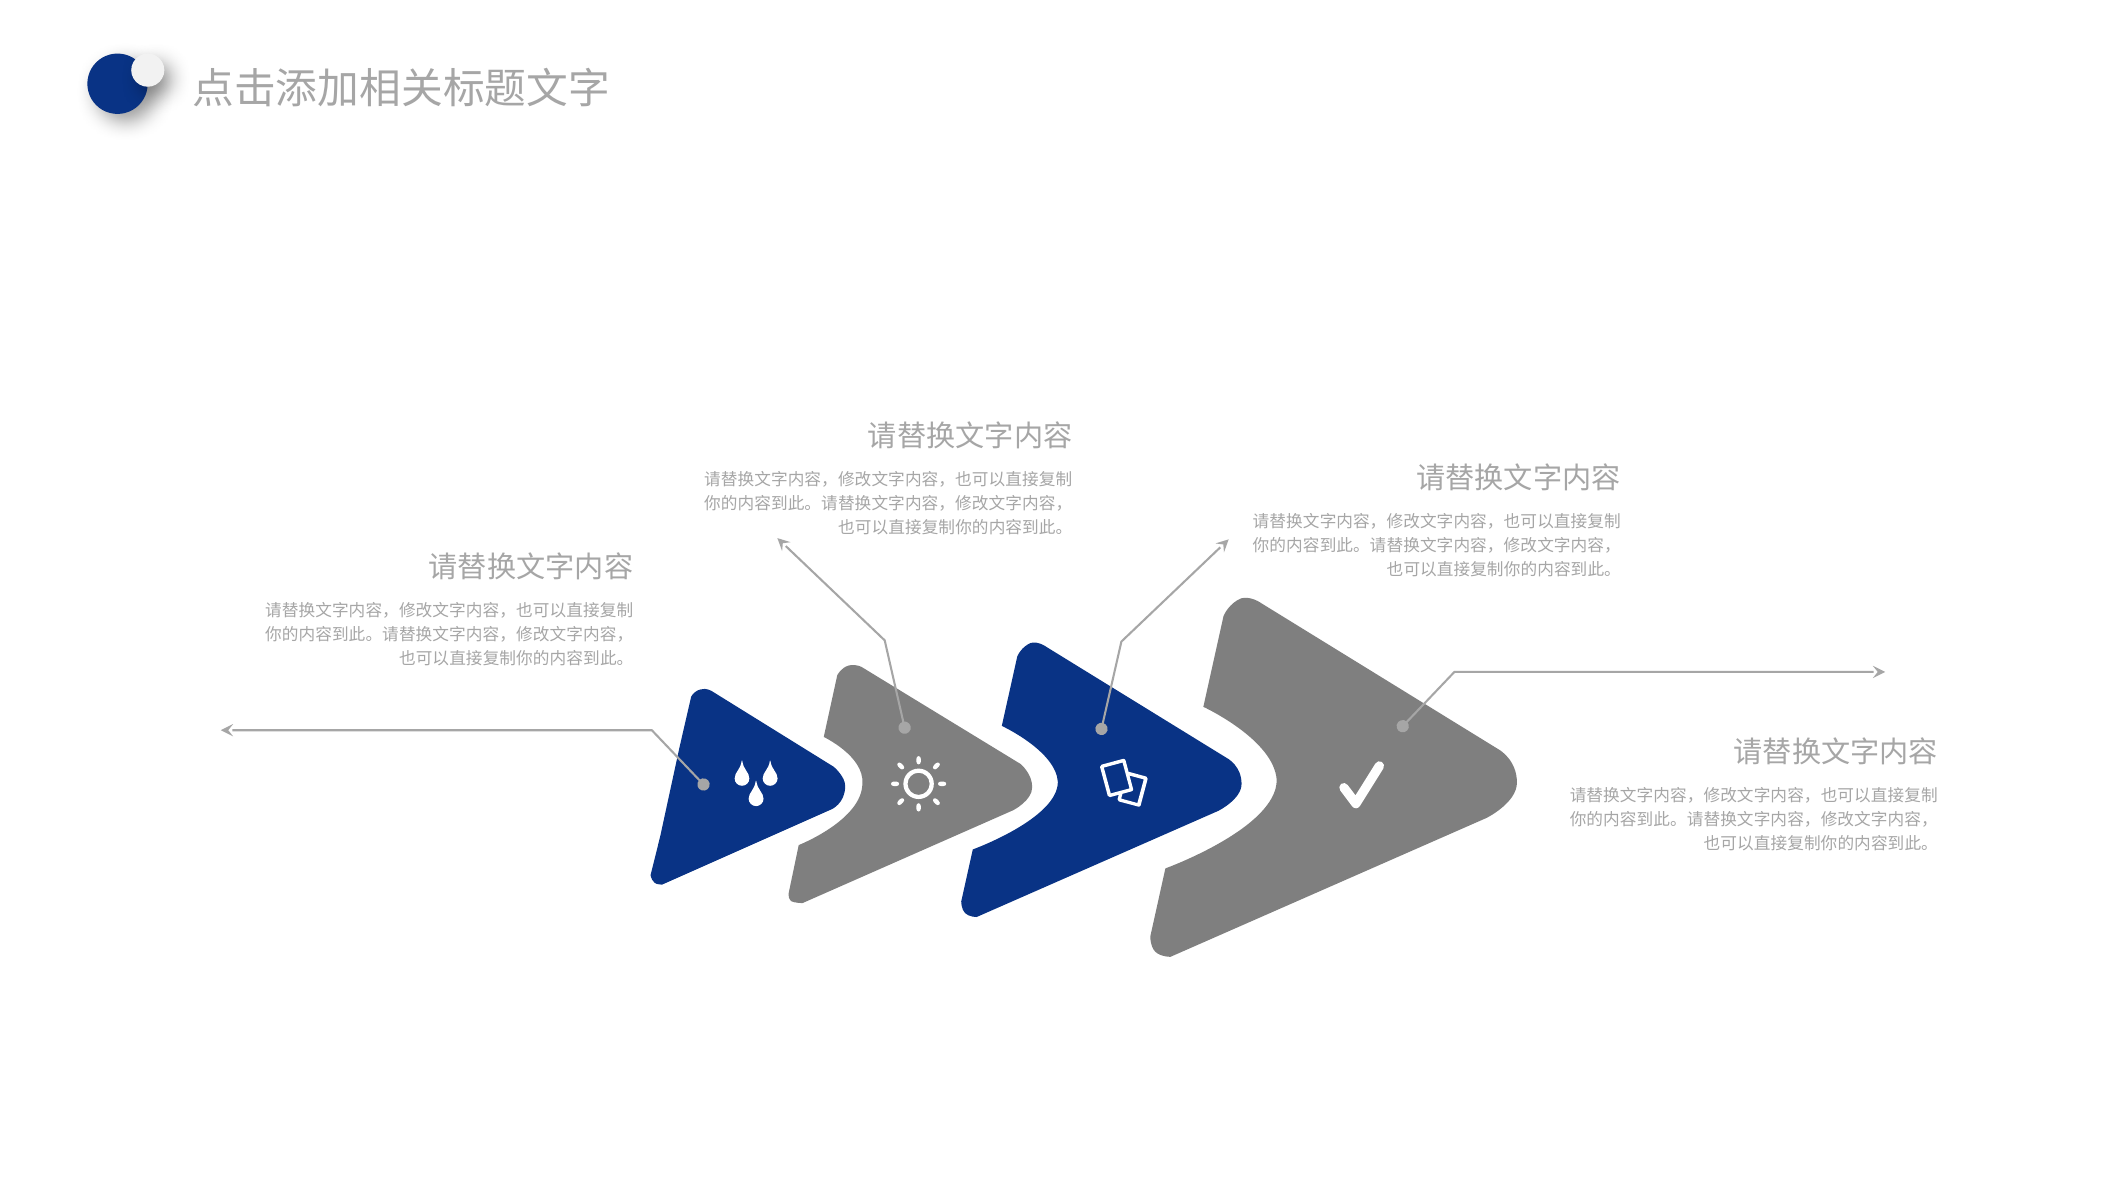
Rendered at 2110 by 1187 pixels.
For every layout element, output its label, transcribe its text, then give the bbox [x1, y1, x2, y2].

text_box [1517, 665, 1886, 714]
text_box 点击添加相关标题文字 [176, 53, 680, 114]
text_box [86, 52, 142, 115]
text_box 请替换文字内容 [840, 401, 1073, 461]
text_box 请替换文字内容 [1388, 444, 1621, 503]
text_box 请替换文字内容 [401, 533, 634, 592]
text_box [1170, 539, 1229, 595]
text_box 请替换文字内容，修改文字内容，也可以直接复制你的内容到此。请替换文字内容，修改文字内容，也可以直接复制你的内容到此。 [1245, 507, 1622, 603]
text_box 请替换文字内容，修改文字内容，也可以直接复制你的内容到此。请替换文字内容，修改文字内容，也可以直接复制你的内容到此。 [1562, 780, 1939, 876]
text_box [130, 52, 166, 88]
text_box [792, 560, 838, 595]
text_box 请替换文字内容 [1705, 717, 1939, 777]
text_box 请替换文字内容，修改文字内容，也可以直接复制你的内容到此。请替换文字内容，修改文字内容，也可以直接复制你的内容到此。 [696, 465, 1073, 560]
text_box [650, 595, 1517, 957]
text_box 请替换文字内容，修改文字内容，也可以直接复制你的内容到此。请替换文字内容，修改文字内容，也可以直接复制你的内容到此。 [257, 596, 634, 692]
text_box [220, 724, 650, 779]
